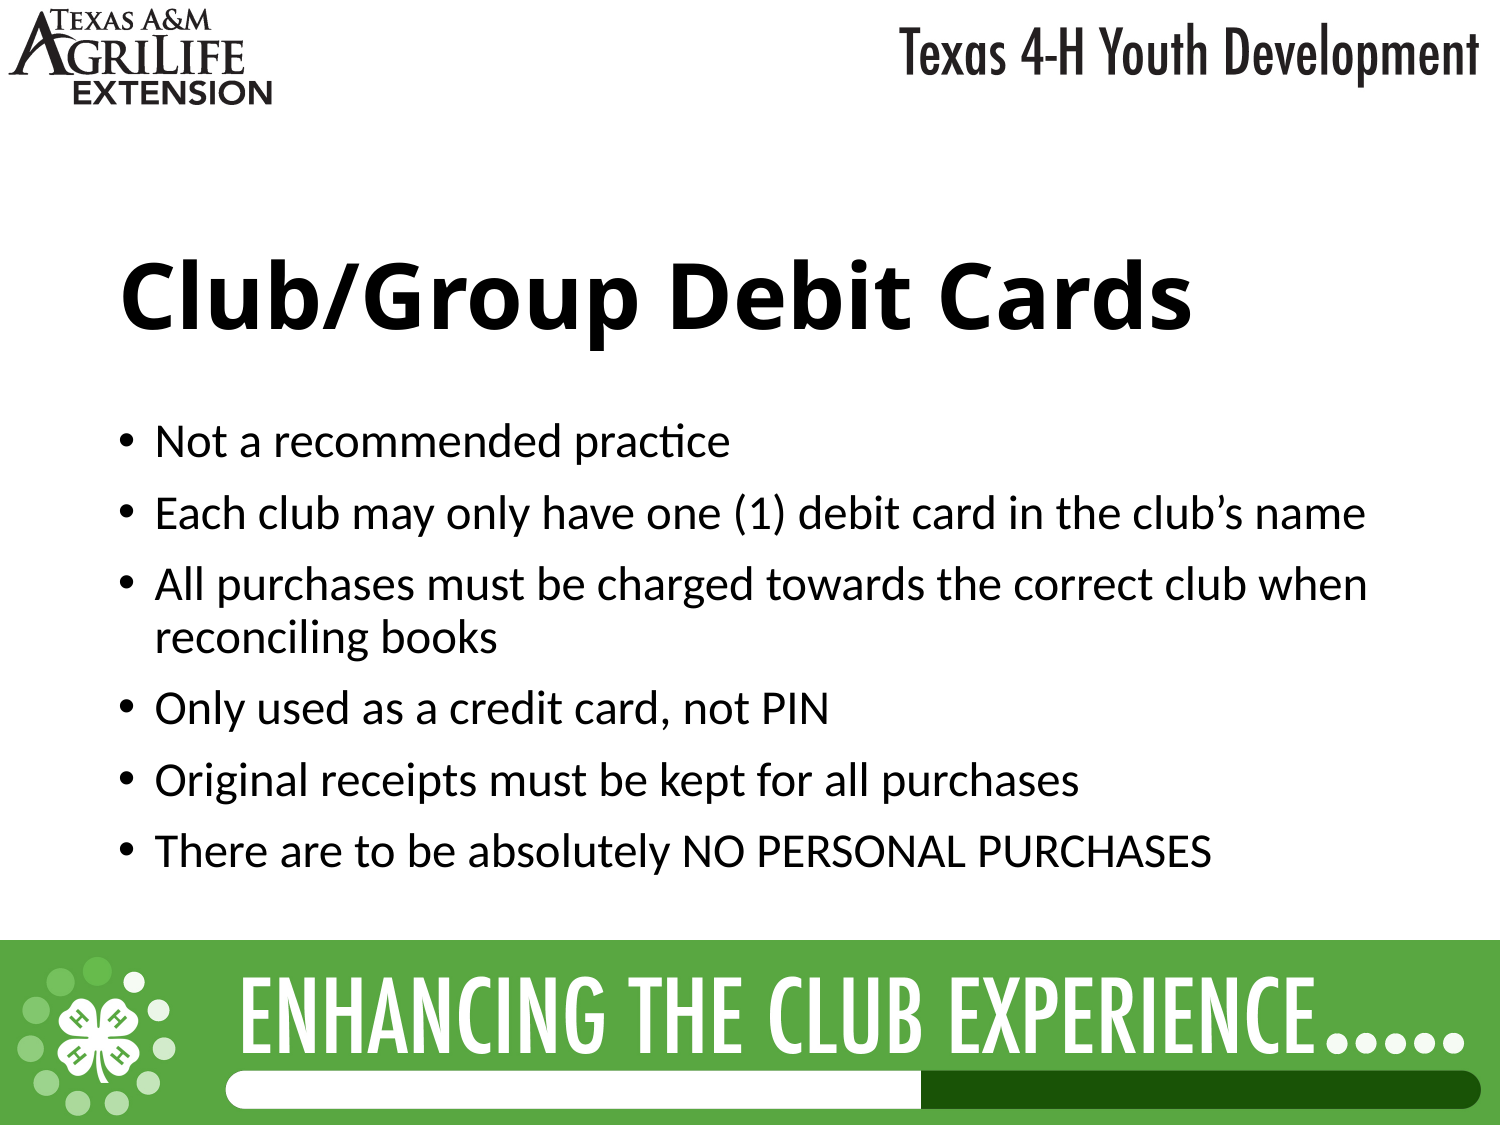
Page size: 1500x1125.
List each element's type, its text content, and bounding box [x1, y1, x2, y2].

title Club/Group Debit Cards [103, 190, 1397, 408]
picture [0, 0, 1500, 1125]
list Not a recommended practice Each club may only have one (1) debit card in the club’s name All purchases must be charged towards the correct club when reconciling books Only used as a credit card, not PIN Original receipts must be kept for all purchases There are to be absolutely NO PERSONAL PURCHASES [103, 408, 1397, 932]
